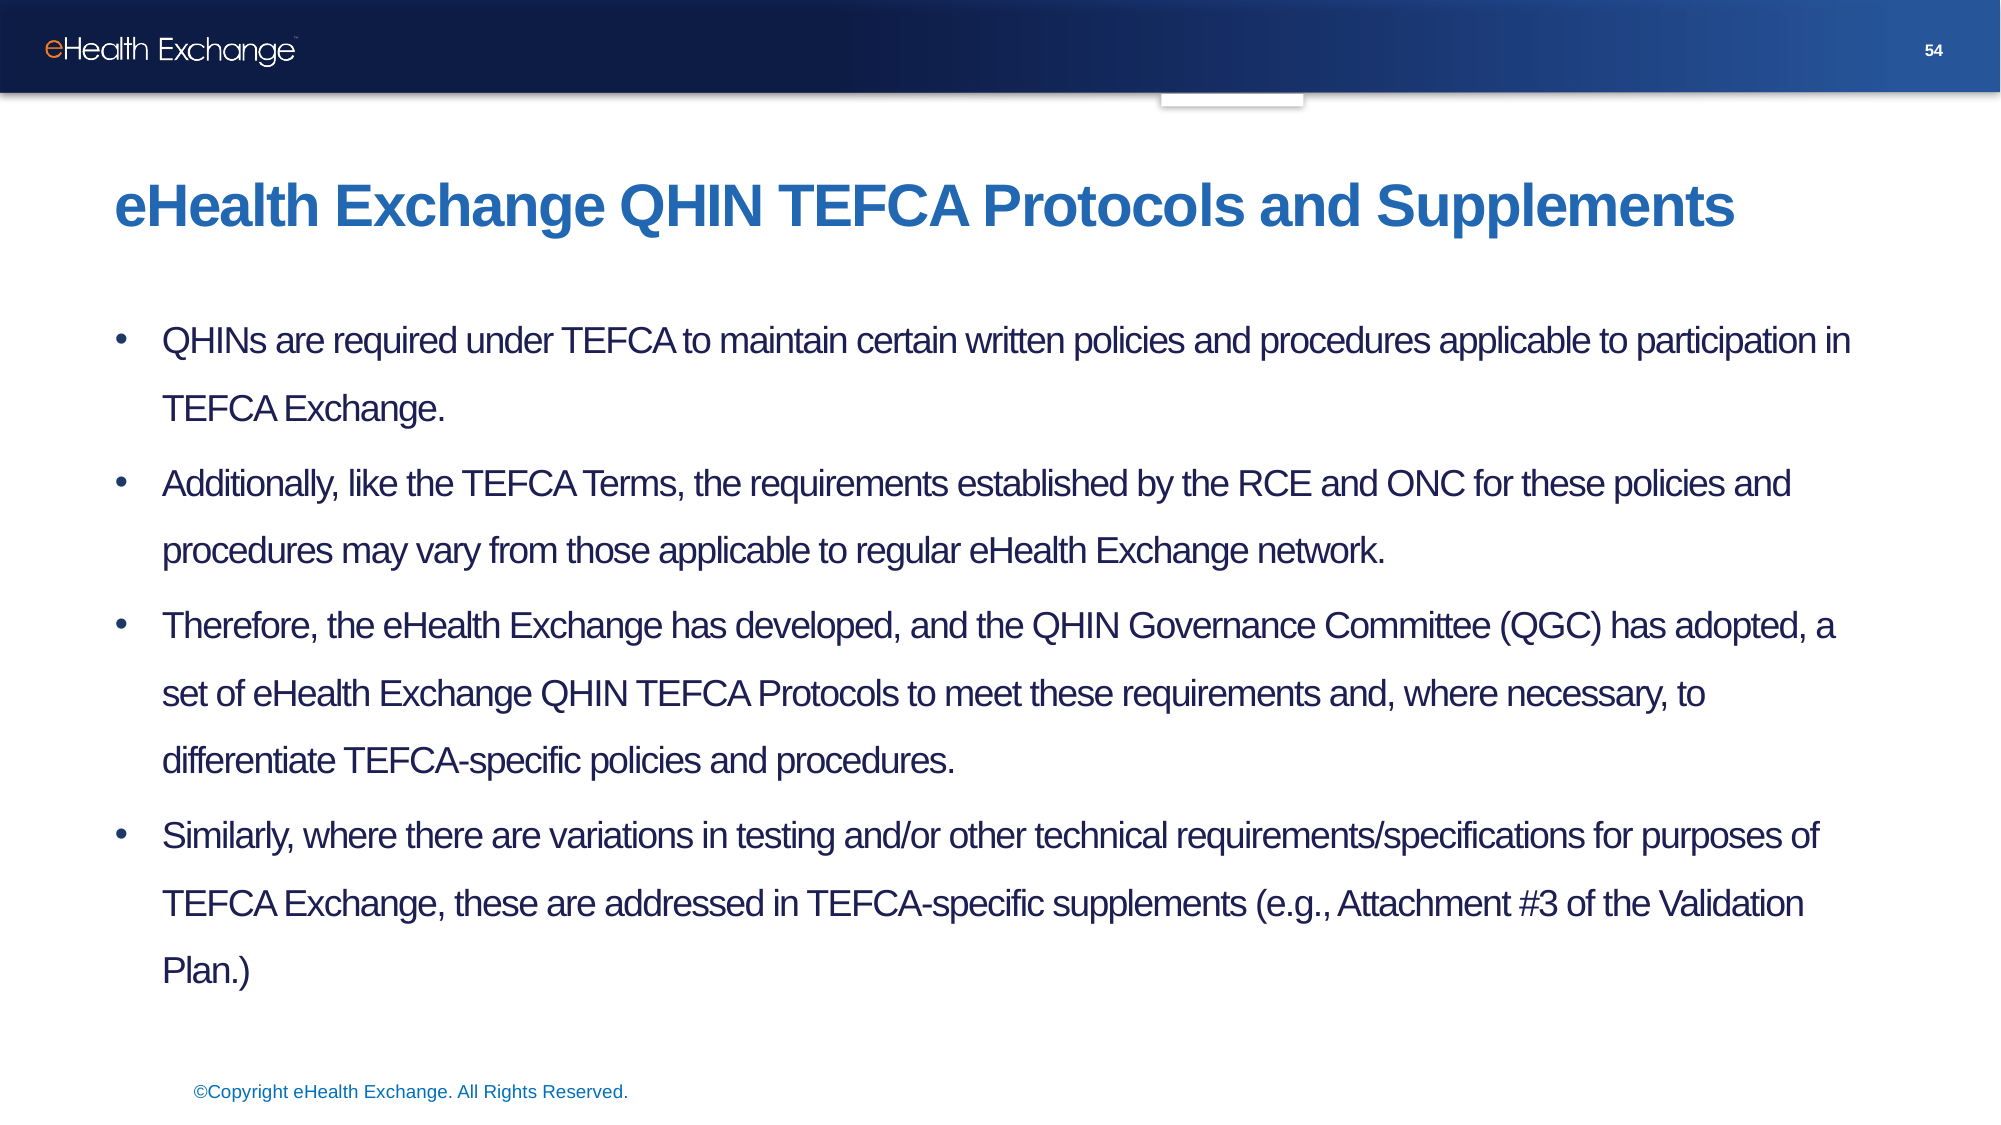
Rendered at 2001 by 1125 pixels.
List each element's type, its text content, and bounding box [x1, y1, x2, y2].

list QHINs are required under TEFCA to maintain certain written policies and procedures applicable to participation in TEFCA Exchange. Additionally, like the TEFCA Terms, the requirements established by the RCE and ONC for these policies and procedures may vary from those applicable to regular eHealth Exchange network. Therefore, the eHealth Exchange has developed, and the QHIN Governance Committee (QGC) has adopted, a set of eHealth Exchange QHIN TEFCA Protocols to meet these requirements and, where necessary, to differentiate TEFCA-specific policies and procedures. Similarly, where there are variations in testing and/or other technical requirements/specifications for purposes of TEFCA Exchange, these are addressed in TEFCA-specific supplements (e.g., Attachment #3 of the Validation Plan.) [99, 286, 1900, 1032]
slide_number 54 [1891, 32, 1958, 93]
footer ©Copyright eHealth Exchange. All Rights Reserved. [178, 1057, 978, 1125]
title eHealth Exchange QHIN TEFCA Protocols and Supplements [99, 159, 1900, 286]
picture [15, 21, 316, 82]
